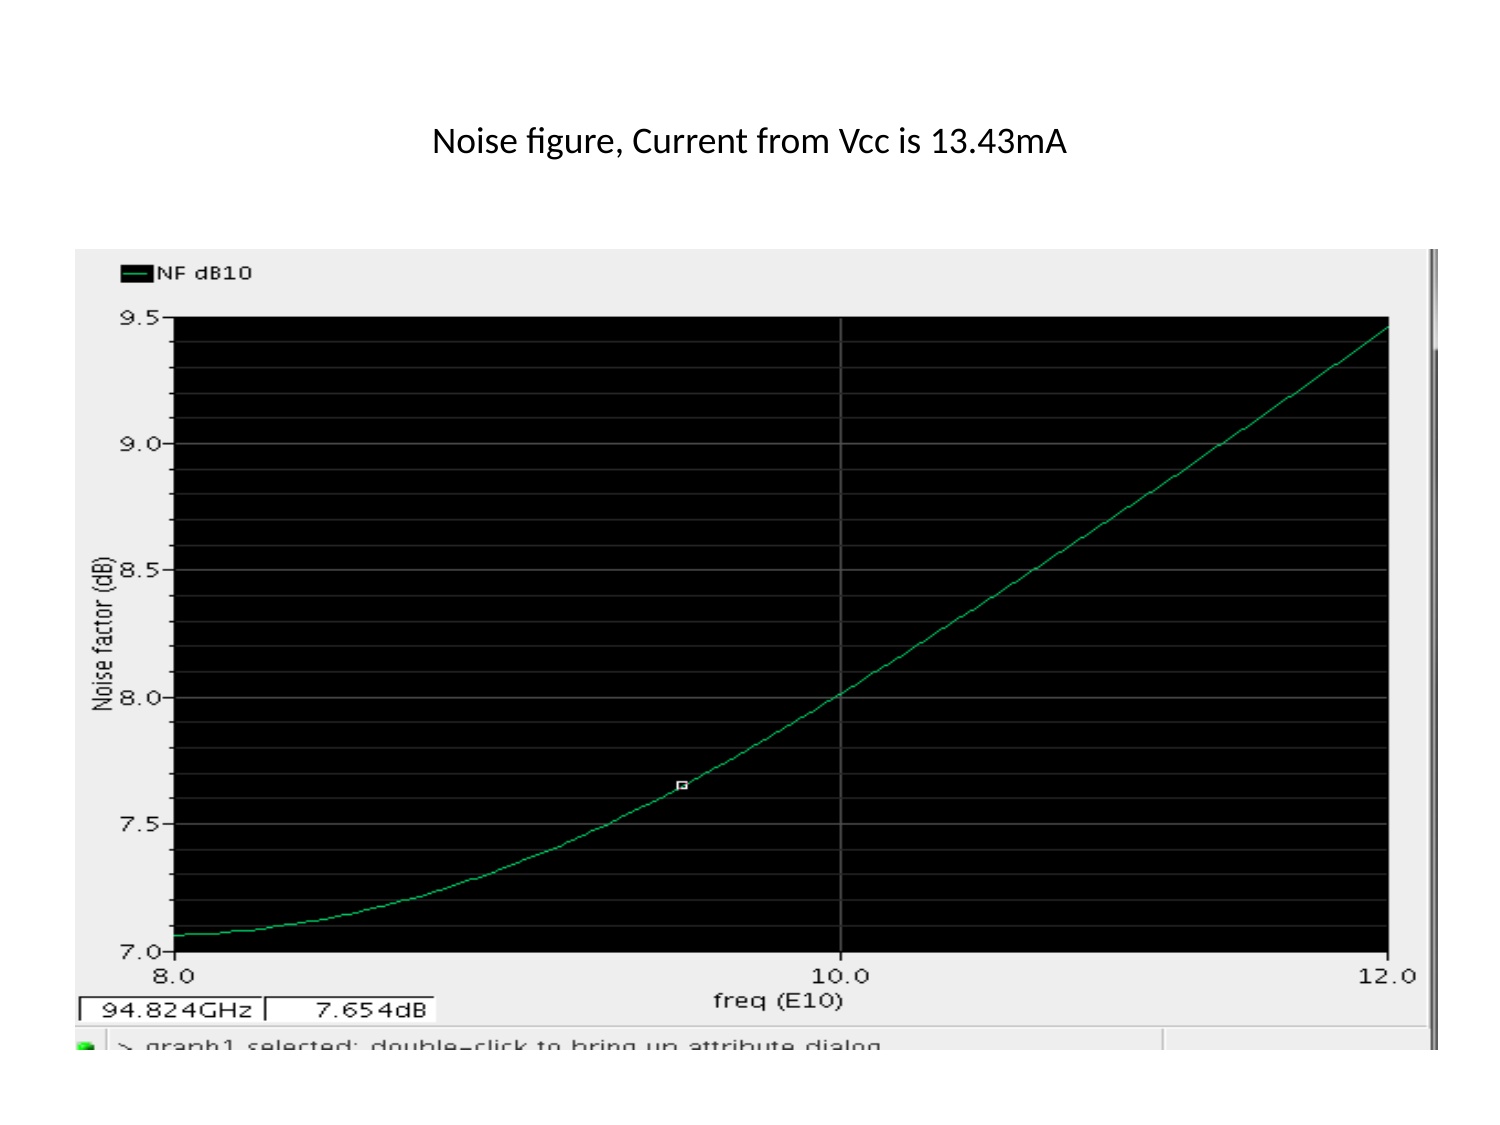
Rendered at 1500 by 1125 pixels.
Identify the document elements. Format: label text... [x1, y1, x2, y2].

picture [74, 249, 1438, 1051]
title Noise figure, Current from Vcc is 13.43mA [75, 45, 1425, 233]
